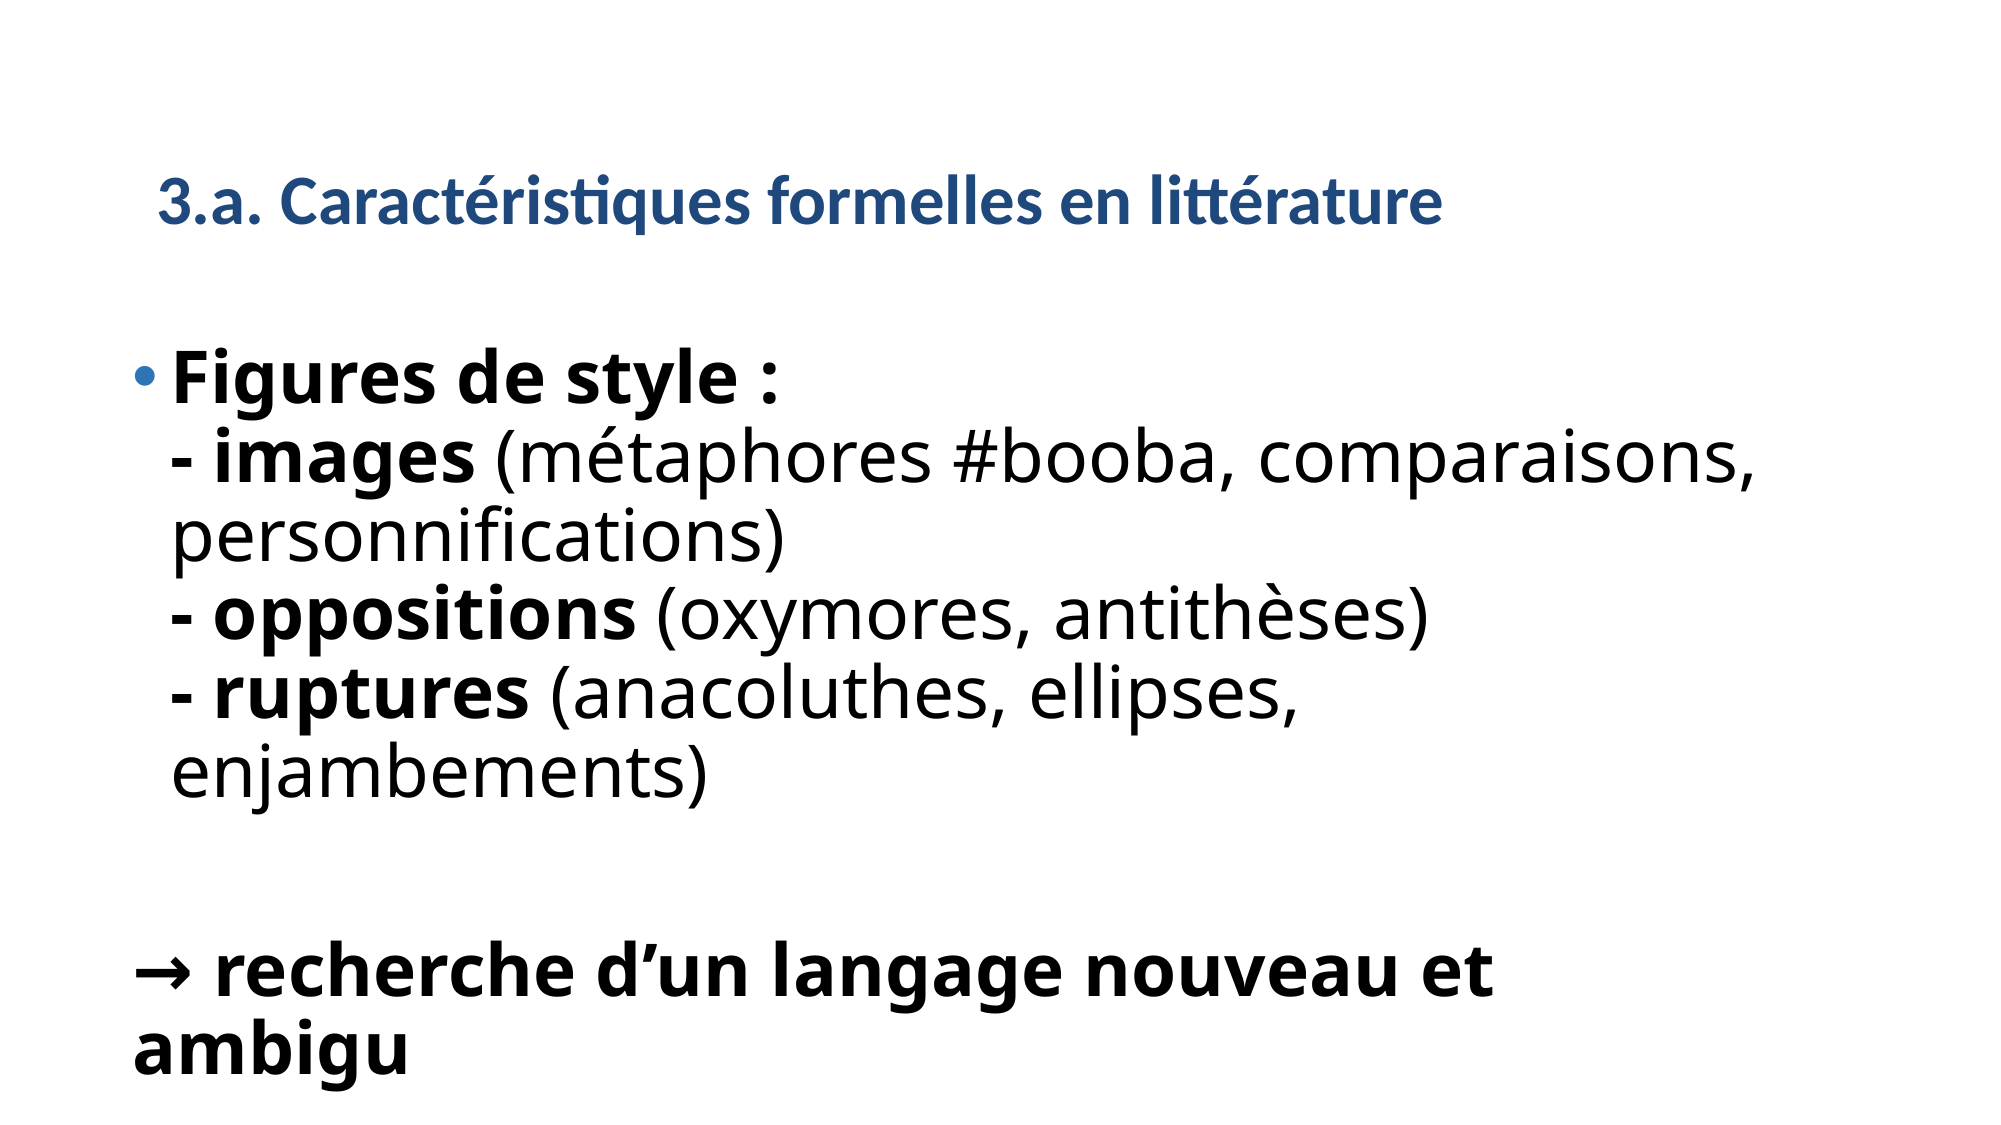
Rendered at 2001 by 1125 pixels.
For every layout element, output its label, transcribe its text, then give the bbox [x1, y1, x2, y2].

list Figures de style : - images (métaphores #booba, comparaisons, personnifications) - oppositions (oxymores, antithèses) - ruptures (anacoluthes, ellipses, enjambements) → recherche d’un langage nouveau et ambigu [118, 333, 1807, 950]
title 3.a. Caractéristiques formelles en littérature [141, 139, 1755, 266]
